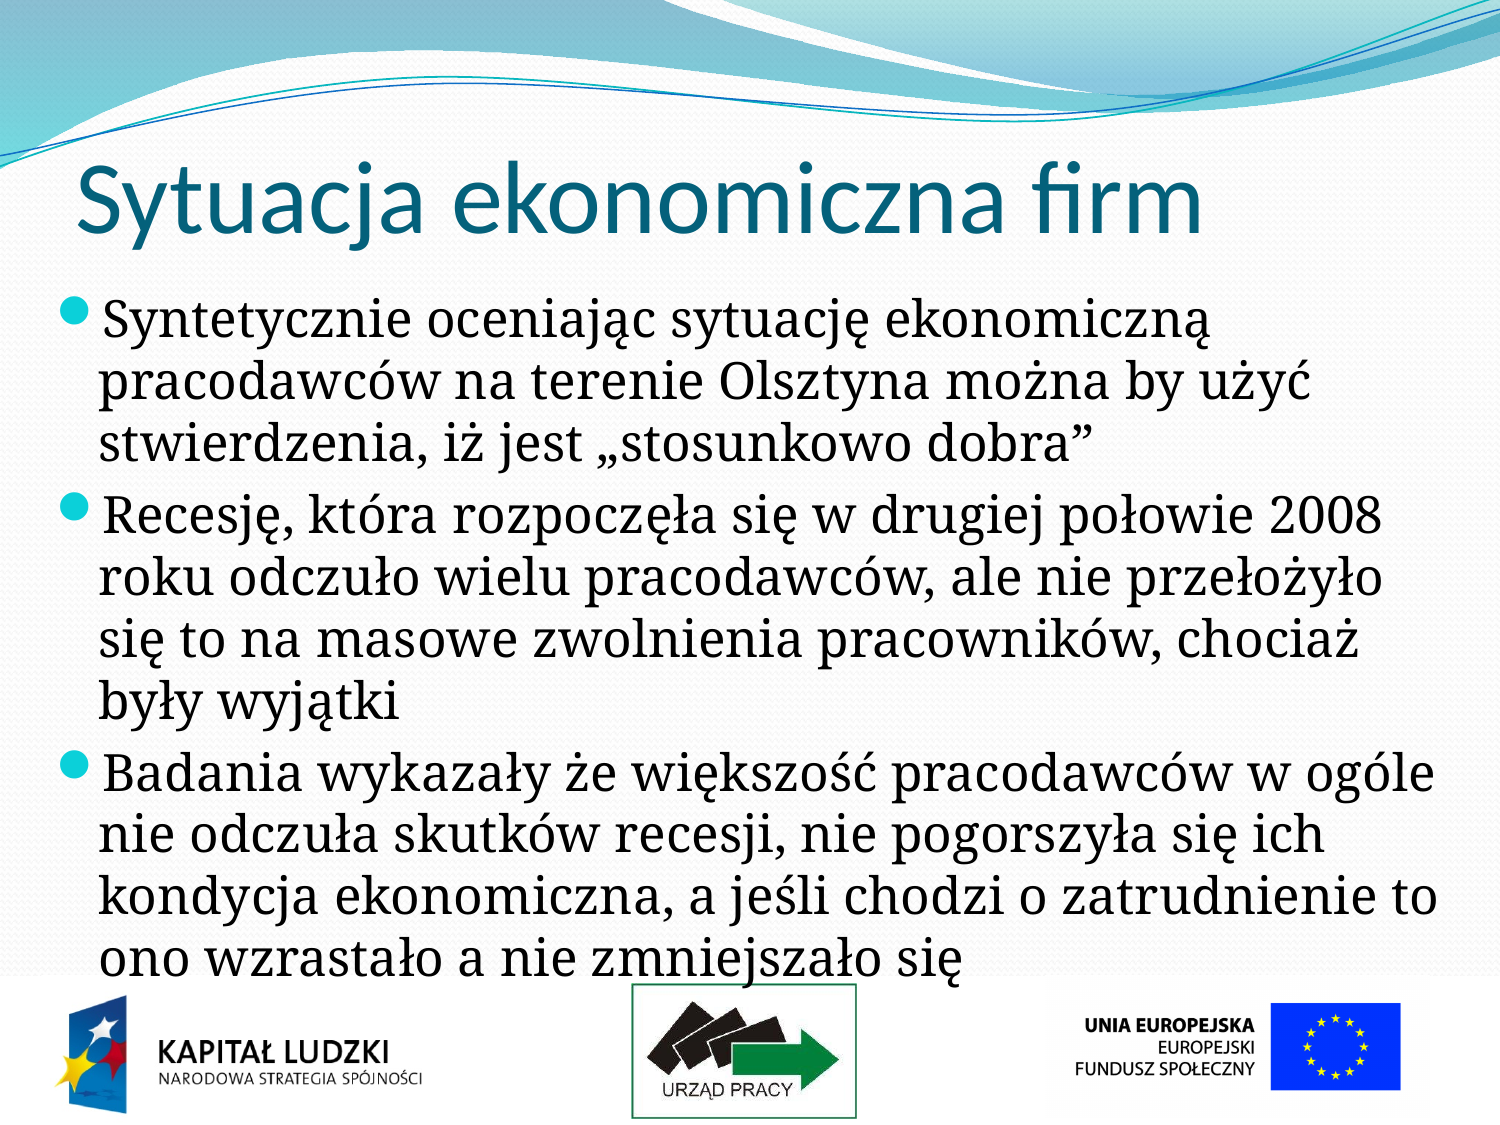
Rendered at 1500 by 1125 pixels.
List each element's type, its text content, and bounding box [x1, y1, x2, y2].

list Syntetycznie oceniając sytuację ekonomiczną pracodawców na terenie Olsztyna można by użyć stwierdzenia, iż jest „stosunkowo dobra” Recesję, która rozpoczęła się w drugiej połowie 2008 roku odczuło wielu pracodawców, ale nie przełożyło się to na masowe zwolnienia pracowników, chociaż były wyjątki Badania wykazały że większość pracodawców w ogóle nie odczuła skutków recesji, nie pogorszyła się ich kondycja ekonomiczna, a jeśli chodzi o zatrudnienie to ono wzrastało a nie zmniejszało się [41, 278, 1459, 999]
picture [1045, 999, 1430, 1118]
picture [41, 999, 442, 1125]
picture [631, 999, 857, 1119]
title Sytuacja ekonomiczna firm [75, 66, 1425, 254]
